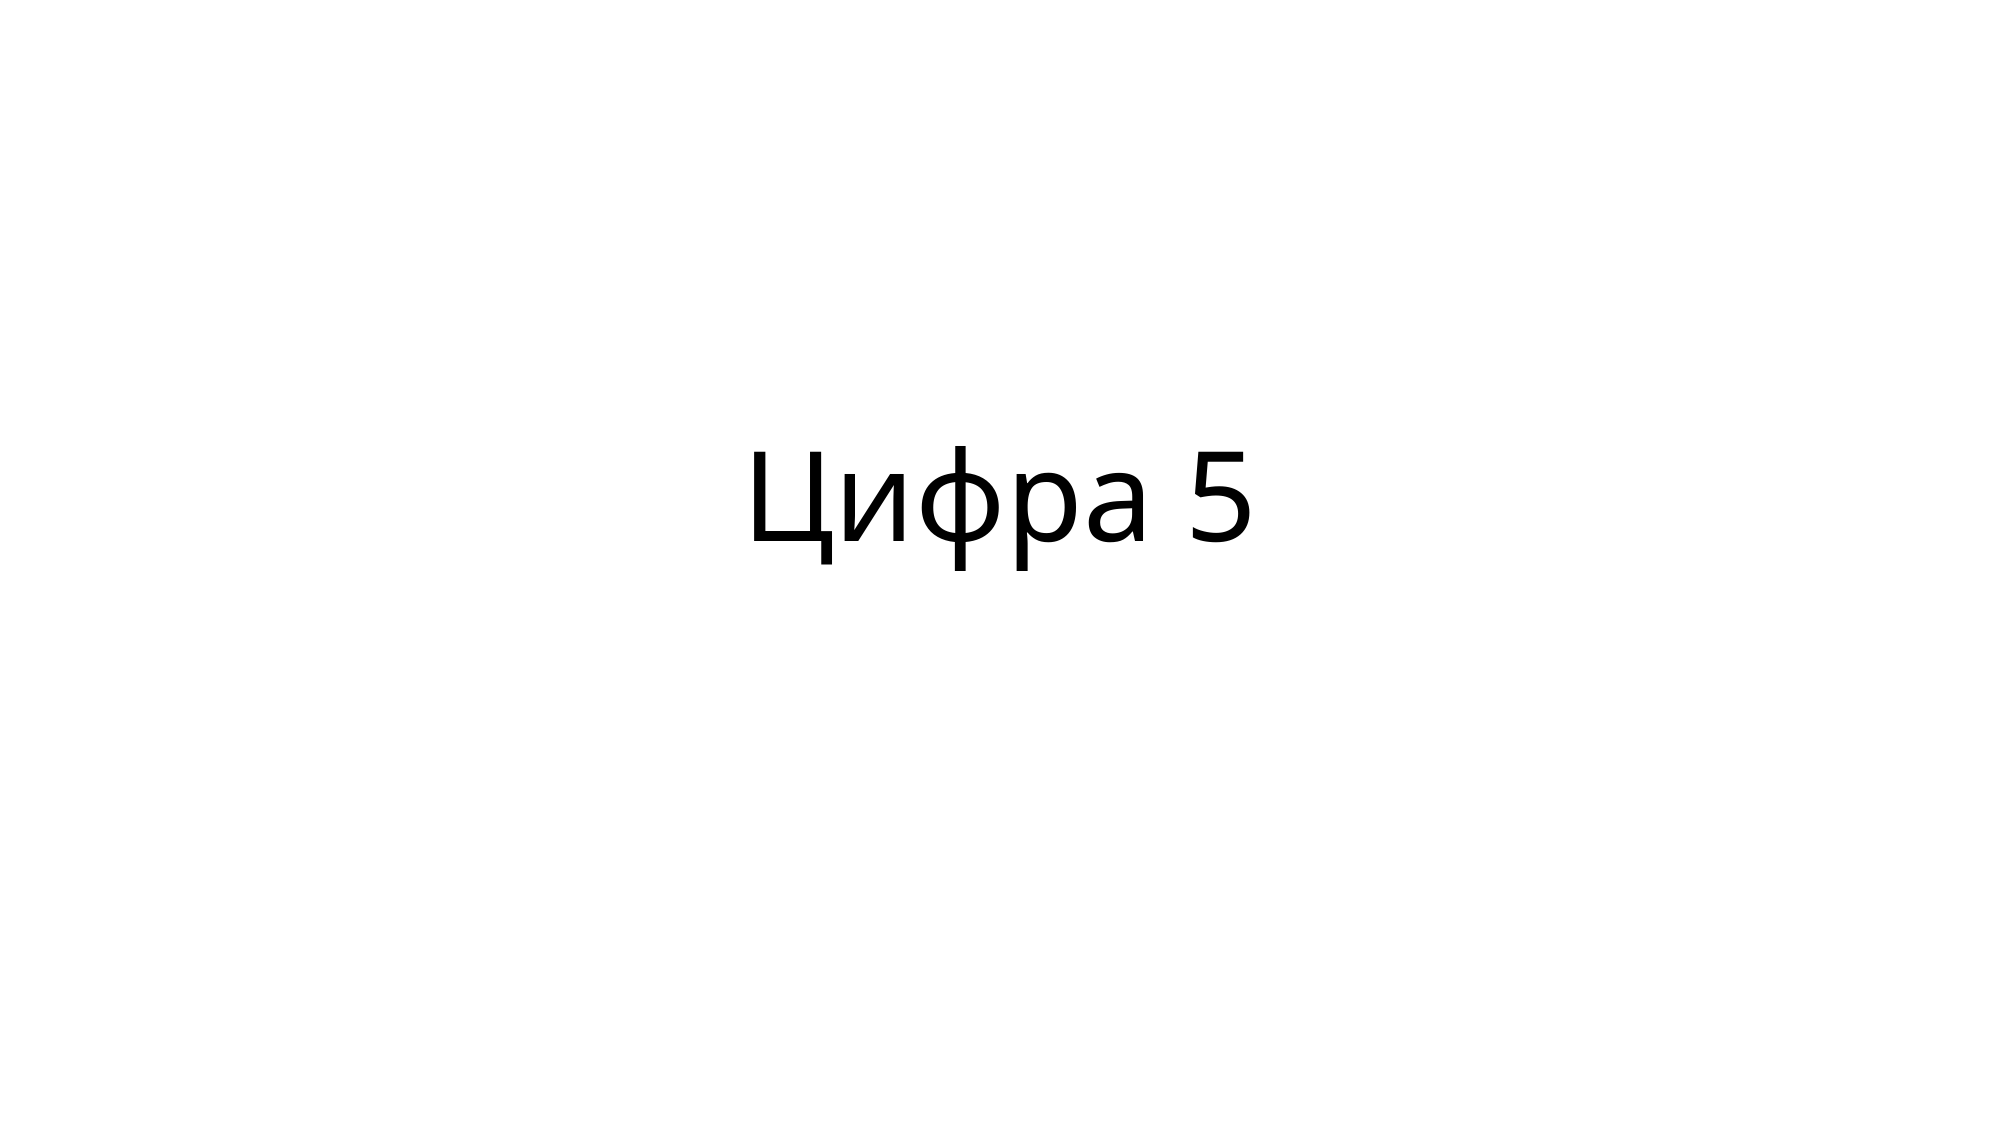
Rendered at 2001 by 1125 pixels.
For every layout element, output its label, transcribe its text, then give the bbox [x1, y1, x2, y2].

title Цифра 5 [249, 184, 1750, 576]
